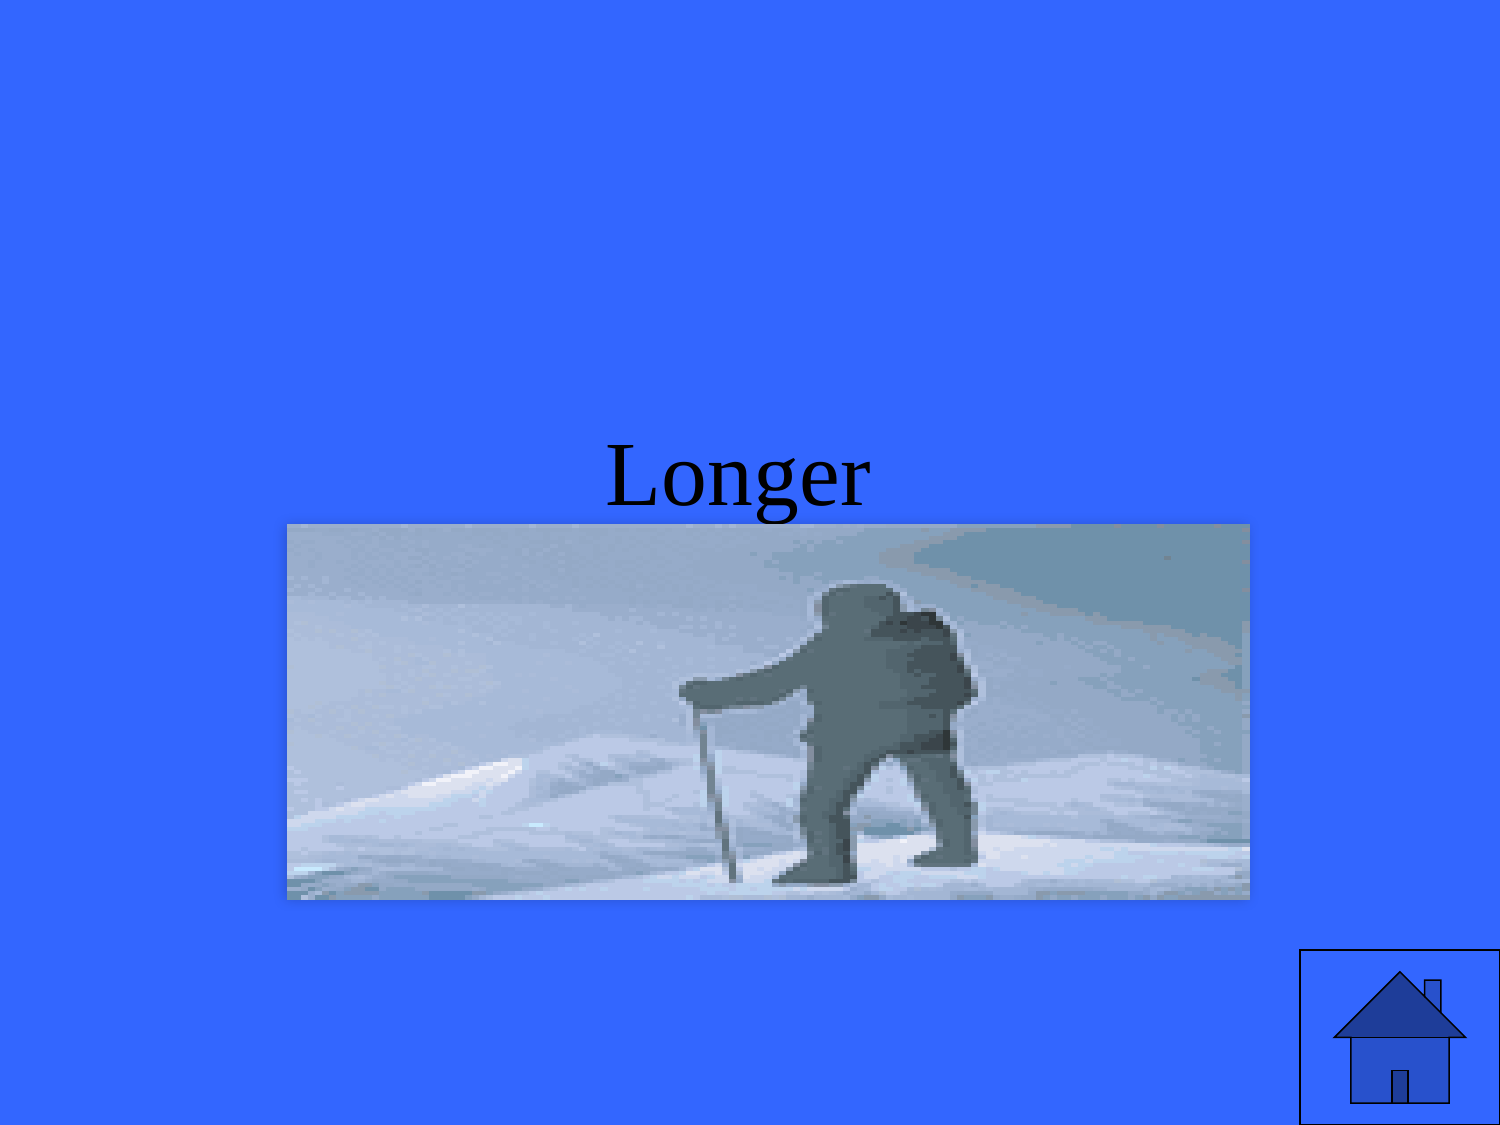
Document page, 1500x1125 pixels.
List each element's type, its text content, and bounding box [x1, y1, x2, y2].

text_box [1299, 950, 1500, 1125]
picture [287, 524, 1251, 901]
title Longer [112, 374, 1388, 563]
